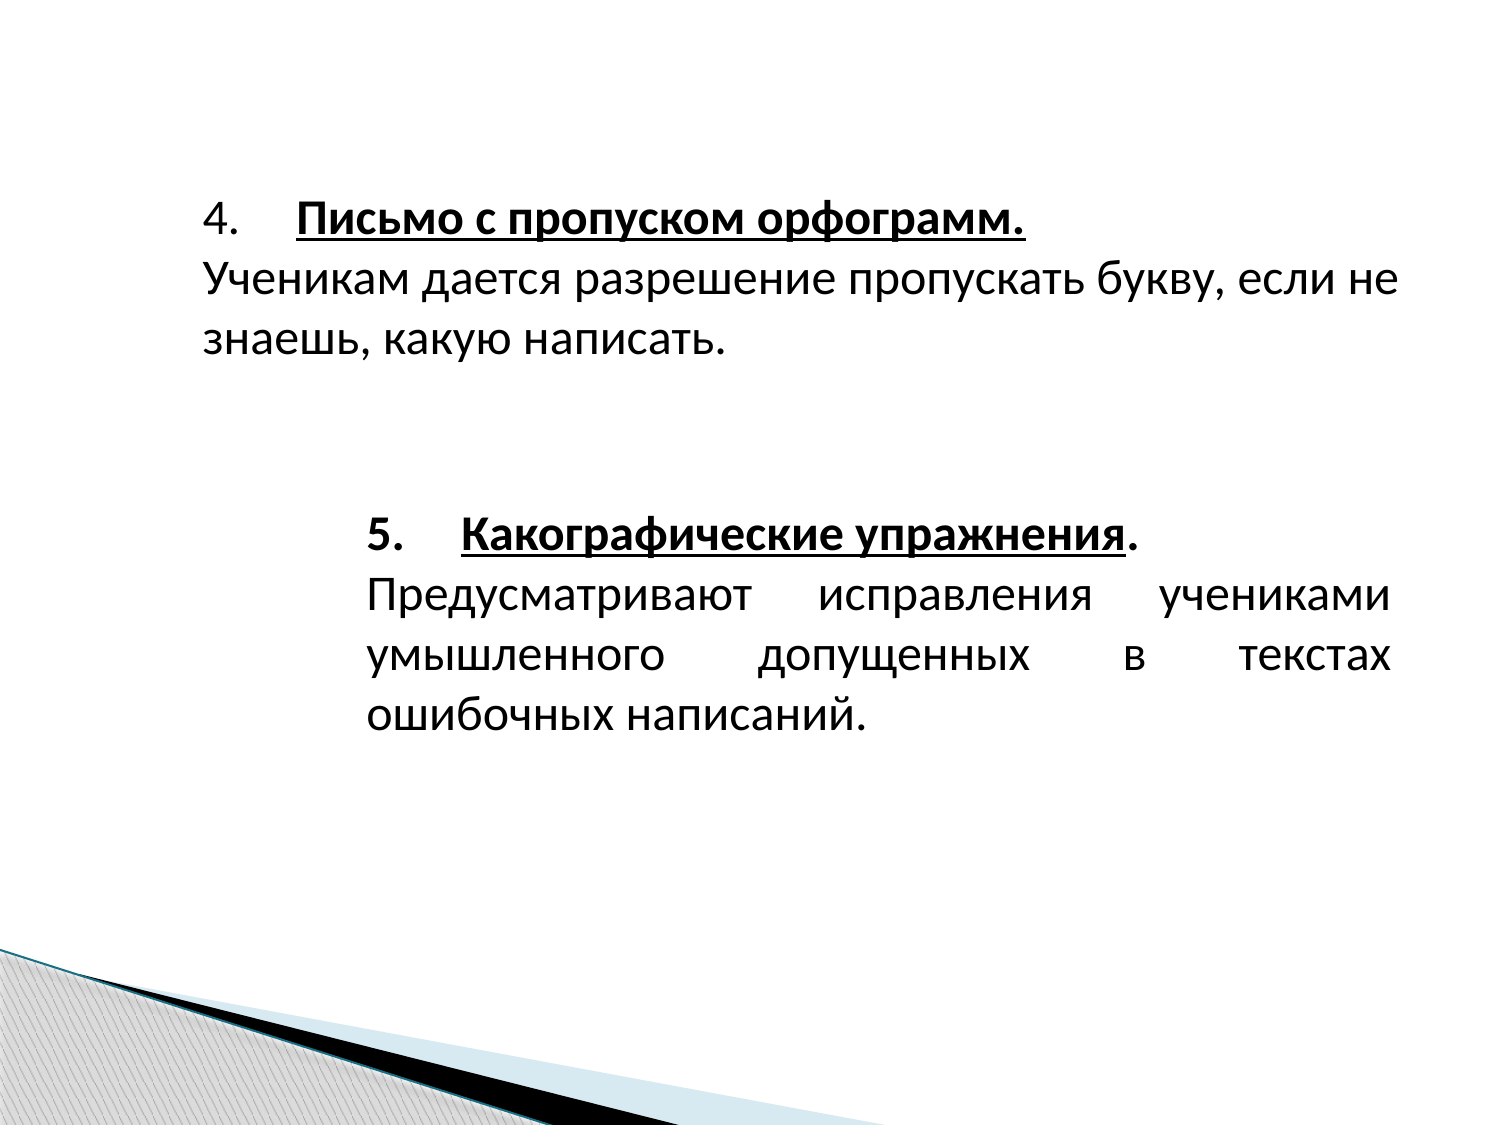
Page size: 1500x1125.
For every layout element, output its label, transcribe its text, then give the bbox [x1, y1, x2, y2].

text_box 5. Какографические упражнения. Предусматривают исправления учениками умышленного допущенных в текстах ошибочных написаний. [351, 493, 1407, 749]
text_box 4. Письмо с пропуском орфограмм. Ученикам дается разрешение пропускать букву, если не знаешь, какую написать. [187, 176, 1430, 372]
